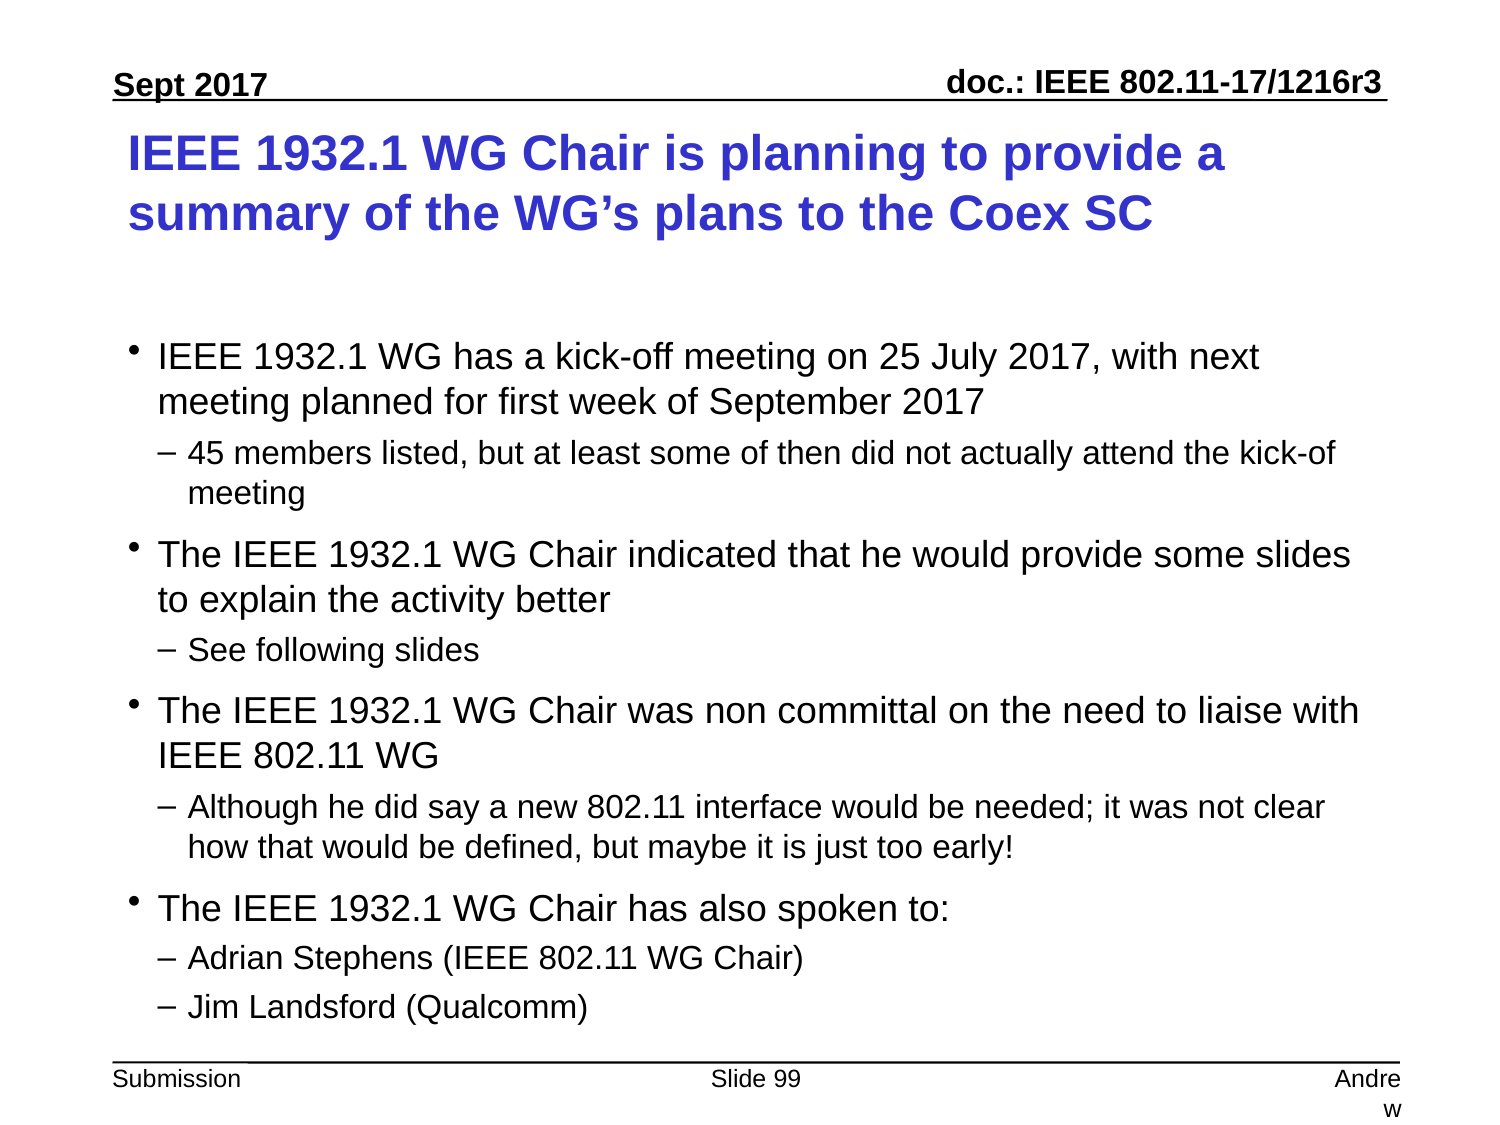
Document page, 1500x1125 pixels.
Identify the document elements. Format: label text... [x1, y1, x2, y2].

slide_number Slide 99 [709, 1061, 803, 1093]
list IEEE 1932.1 WG has a kick-off meeting on 25 July 2017, with next meeting planned for first week of September 2017 45 members listed, but at least some of then did not actually attend the kick-of meeting The IEEE 1932.1 WG Chair indicated that he would provide some slides to explain the activity better See following slides The IEEE 1932.1 WG Chair was non committal on the need to liaise with IEEE 802.11 WG Although he did say a new 802.11 interface would be needed; it was not clear how that would be defined, but maybe it is just too early! The IEEE 1932.1 WG Chair has also spoken to: Adrian Stephens (IEEE 802.11 WG Chair) Jim Landsford (Qualcomm) [112, 324, 1388, 1000]
title IEEE 1932.1 WG Chair is planning to provide a summary of the WG’s plans to the Coex SC [112, 112, 1388, 288]
footer Andrew Myles, Cisco [1320, 1061, 1402, 1093]
